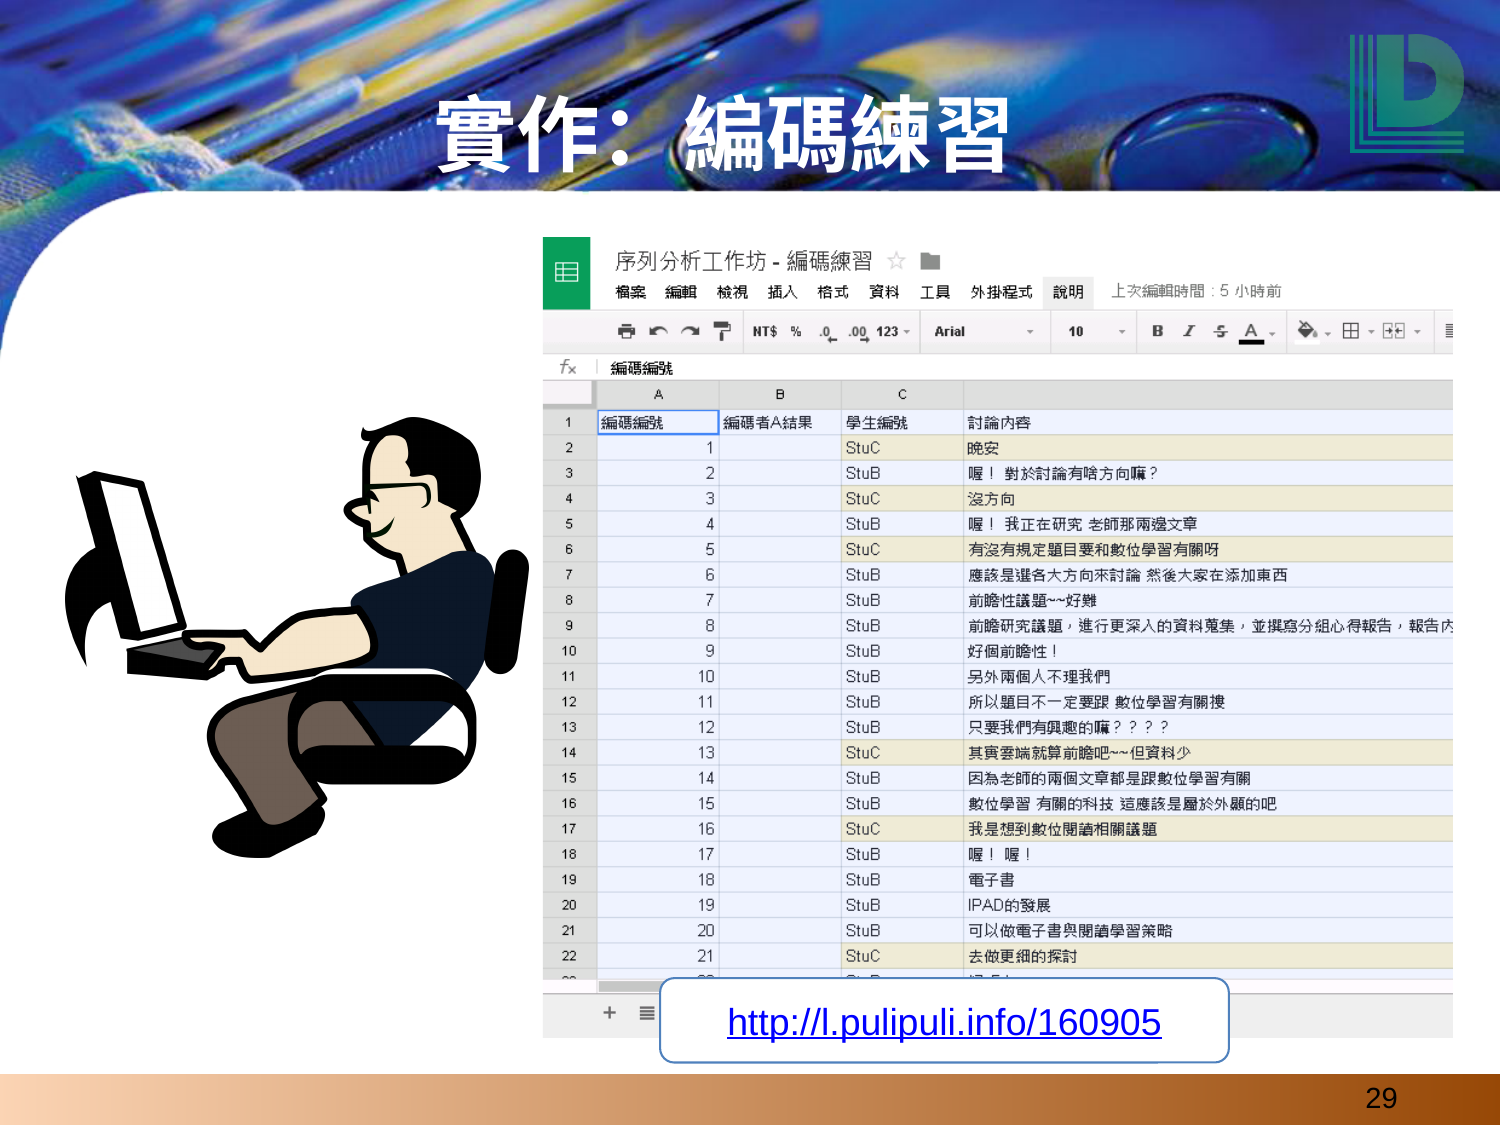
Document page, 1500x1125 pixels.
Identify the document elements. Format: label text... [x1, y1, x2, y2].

slide_number ‹#› [1350, 1074, 1488, 1118]
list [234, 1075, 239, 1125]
title 實作：編碼練習 [137, 93, 1313, 190]
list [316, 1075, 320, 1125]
table_cell 2 [369, 1075, 373, 1125]
picture [65, 417, 529, 858]
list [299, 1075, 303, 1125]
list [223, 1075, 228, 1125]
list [542, 237, 1454, 1038]
picture [0, 0, 1500, 383]
text_box http://l.pulipuli.info/160905 [660, 1047, 1229, 1063]
